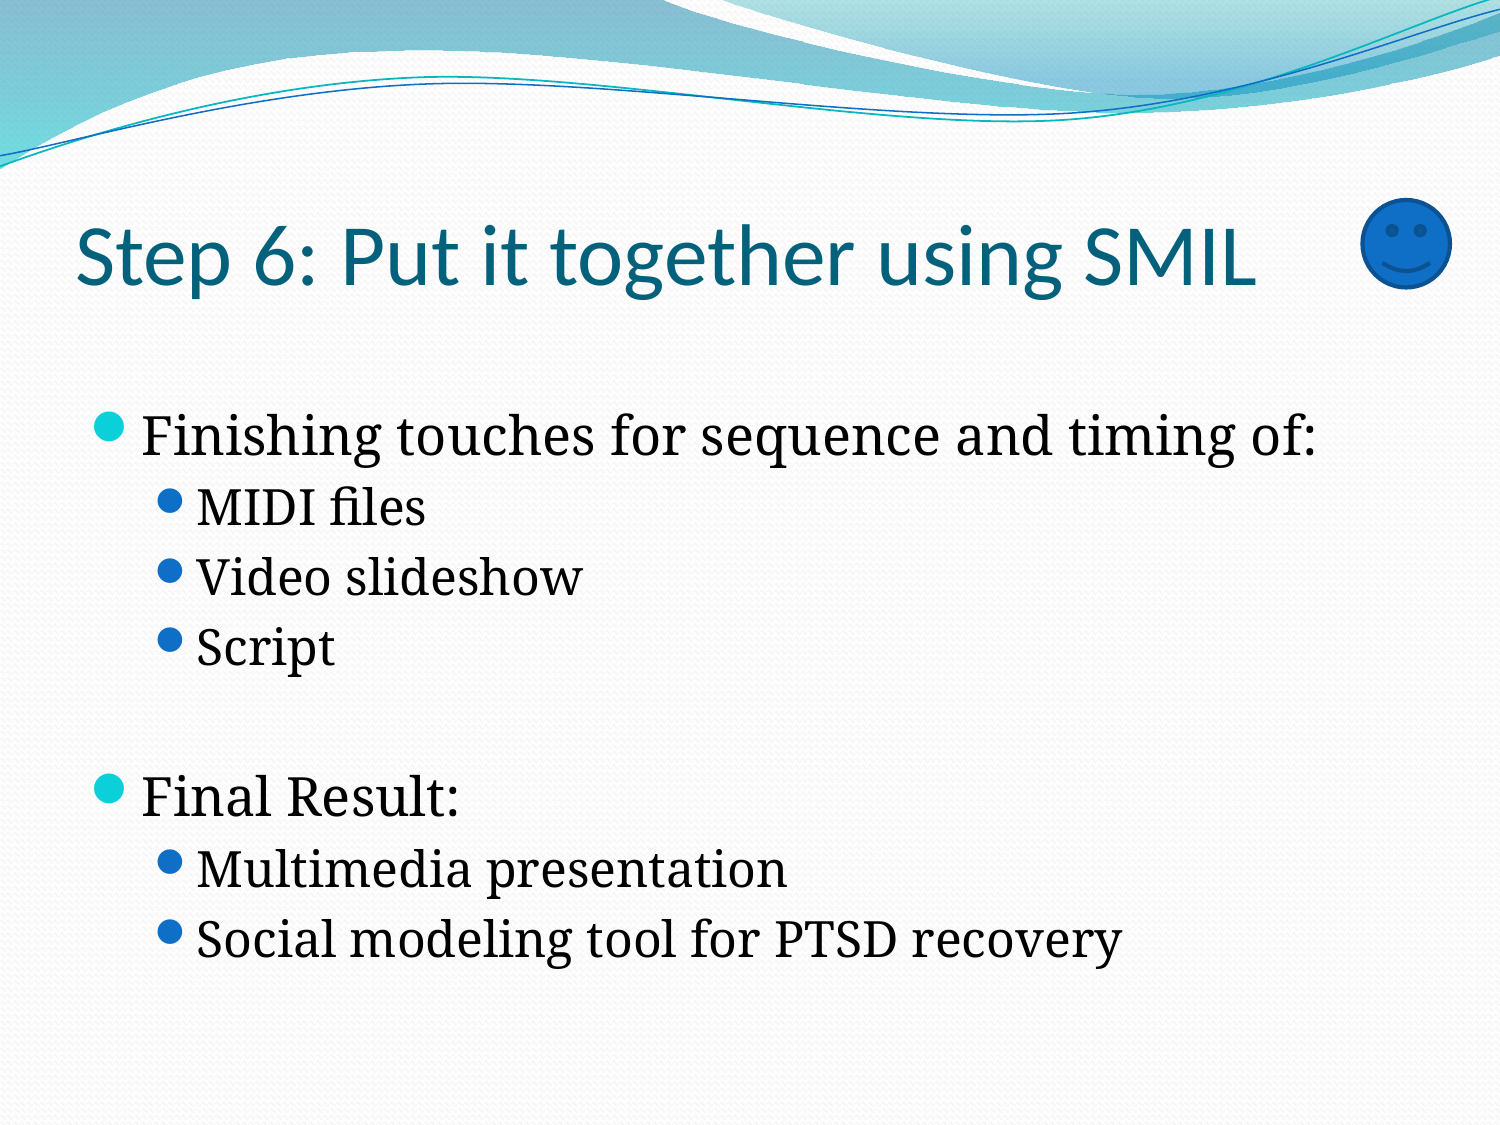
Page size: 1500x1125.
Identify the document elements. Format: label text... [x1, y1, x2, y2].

list Finishing touches for sequence and timing of: MIDI files Video slideshow Script Final Result: Multimedia presentation Social modeling tool for PTSD recovery [75, 317, 1425, 1038]
text_box [1360, 197, 1453, 290]
title Step 6: Put it together using SMIL [75, 115, 1425, 303]
